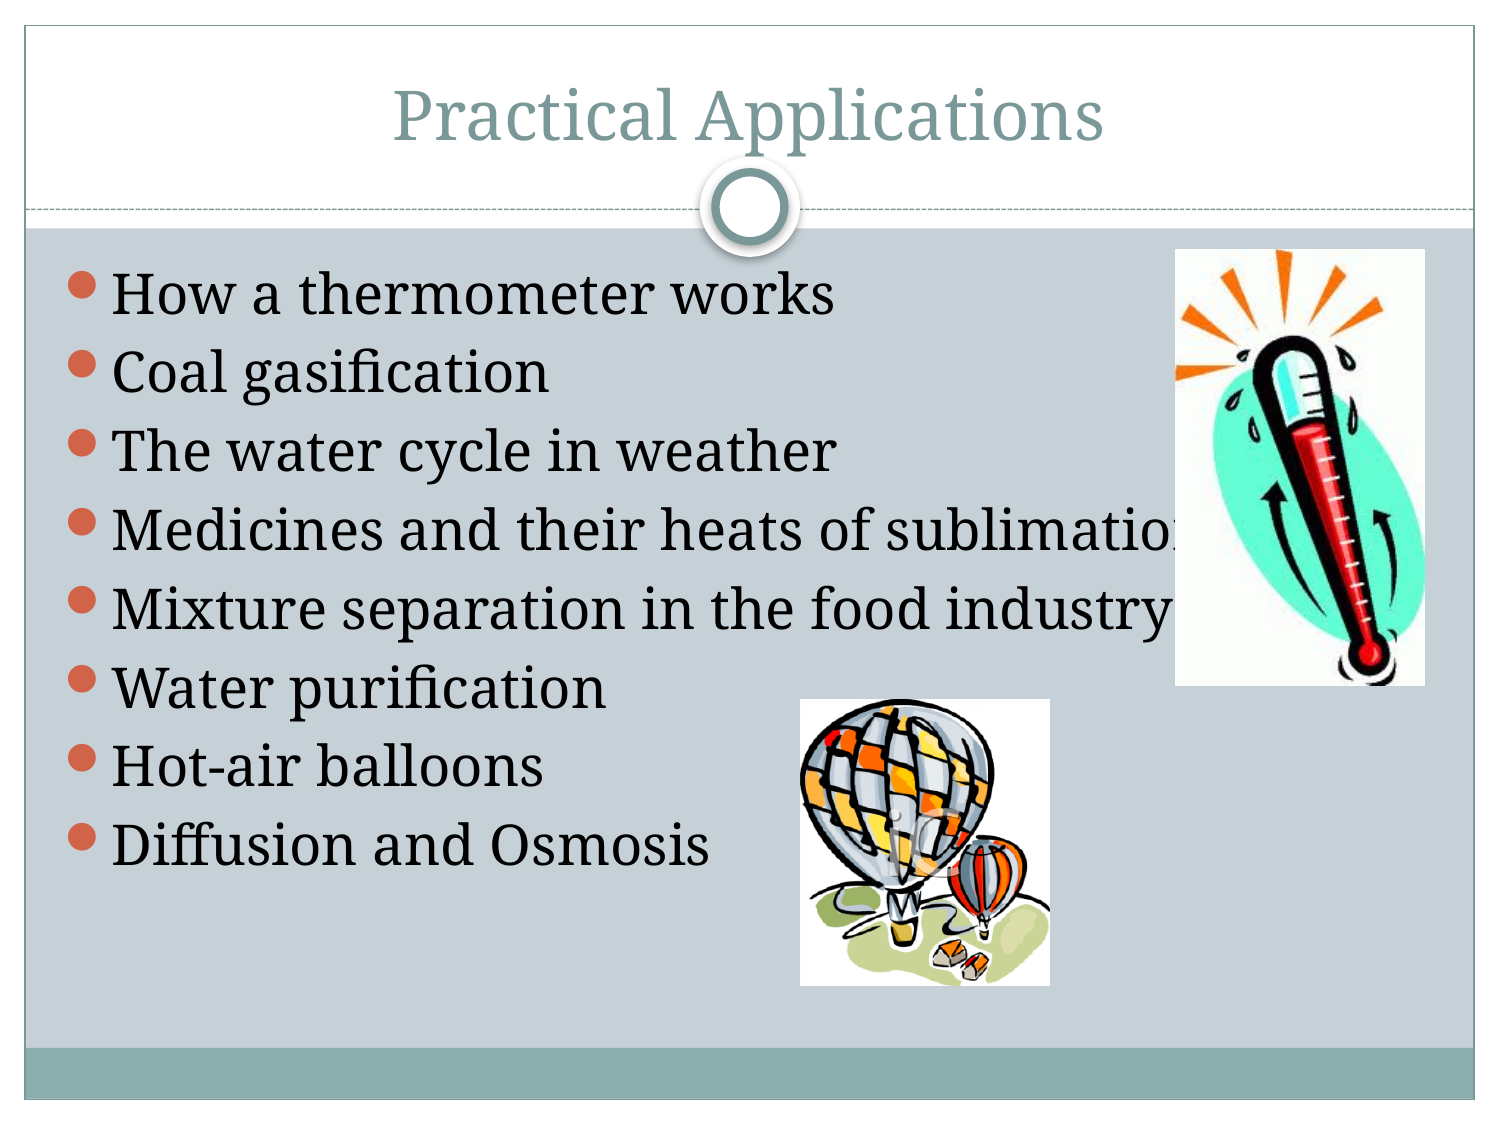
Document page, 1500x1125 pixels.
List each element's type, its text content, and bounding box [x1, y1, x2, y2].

list How a thermometer works Coal gasification The water cycle in weather Medicines and their heats of sublimation Mixture separation in the food industry Water purification Hot-air balloons Diffusion and Osmosis [49, 250, 1445, 1001]
picture [1174, 249, 1426, 686]
picture [799, 699, 1051, 987]
title Practical Applications [49, 37, 1450, 162]
